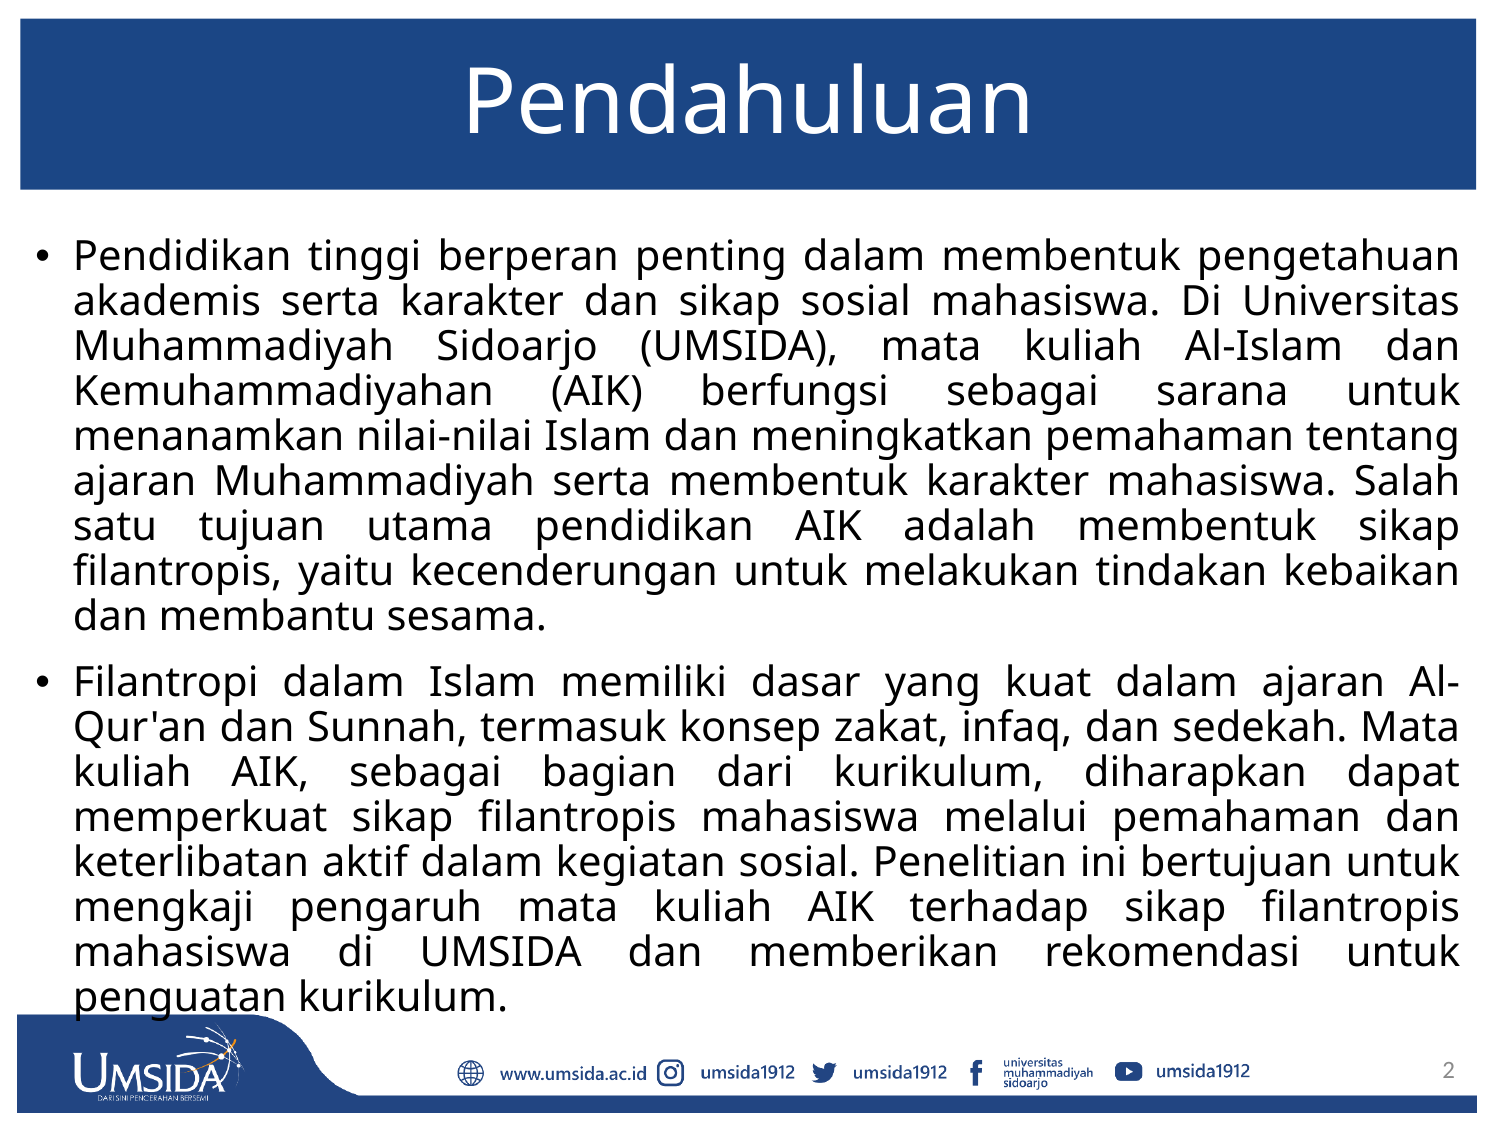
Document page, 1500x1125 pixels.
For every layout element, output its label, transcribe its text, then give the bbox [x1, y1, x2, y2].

picture [17, 18, 1477, 1113]
list Pendidikan tinggi berperan penting dalam membentuk pengetahuan akademis serta karakter dan sikap sosial mahasiswa. Di Universitas Muhammadiyah Sidoarjo (UMSIDA), mata kuliah Al-Islam dan Kemuhammadiyahan (AIK) berfungsi sebagai sarana untuk menanamkan nilai-nilai Islam dan meningkatkan pemahaman tentang ajaran Muhammadiyah serta membentuk karakter mahasiswa. Salah satu tujuan utama pendidikan AIK adalah membentuk sikap filantropis, yaitu kecenderungan untuk melakukan tindakan kebaikan dan membantu sesama. Filantropi dalam Islam memiliki dasar yang kuat dalam ajaran Al-Qur'an dan Sunnah, termasuk konsep zakat, infaq, dan sedekah. Mata kuliah AIK, sebagai bagian dari kurikulum, diharapkan dapat memperkuat sikap filantropis mahasiswa melalui pemahaman dan keterlibatan aktif dalam kegiatan sosial. Penelitian ini bertujuan untuk mengkaji pengaruh mata kuliah AIK terhadap sikap filantropis mahasiswa di UMSIDA dan memberikan rekomendasi untuk penguatan kurikulum. [20, 227, 1477, 992]
title Pendahuluan [20, 18, 1477, 190]
